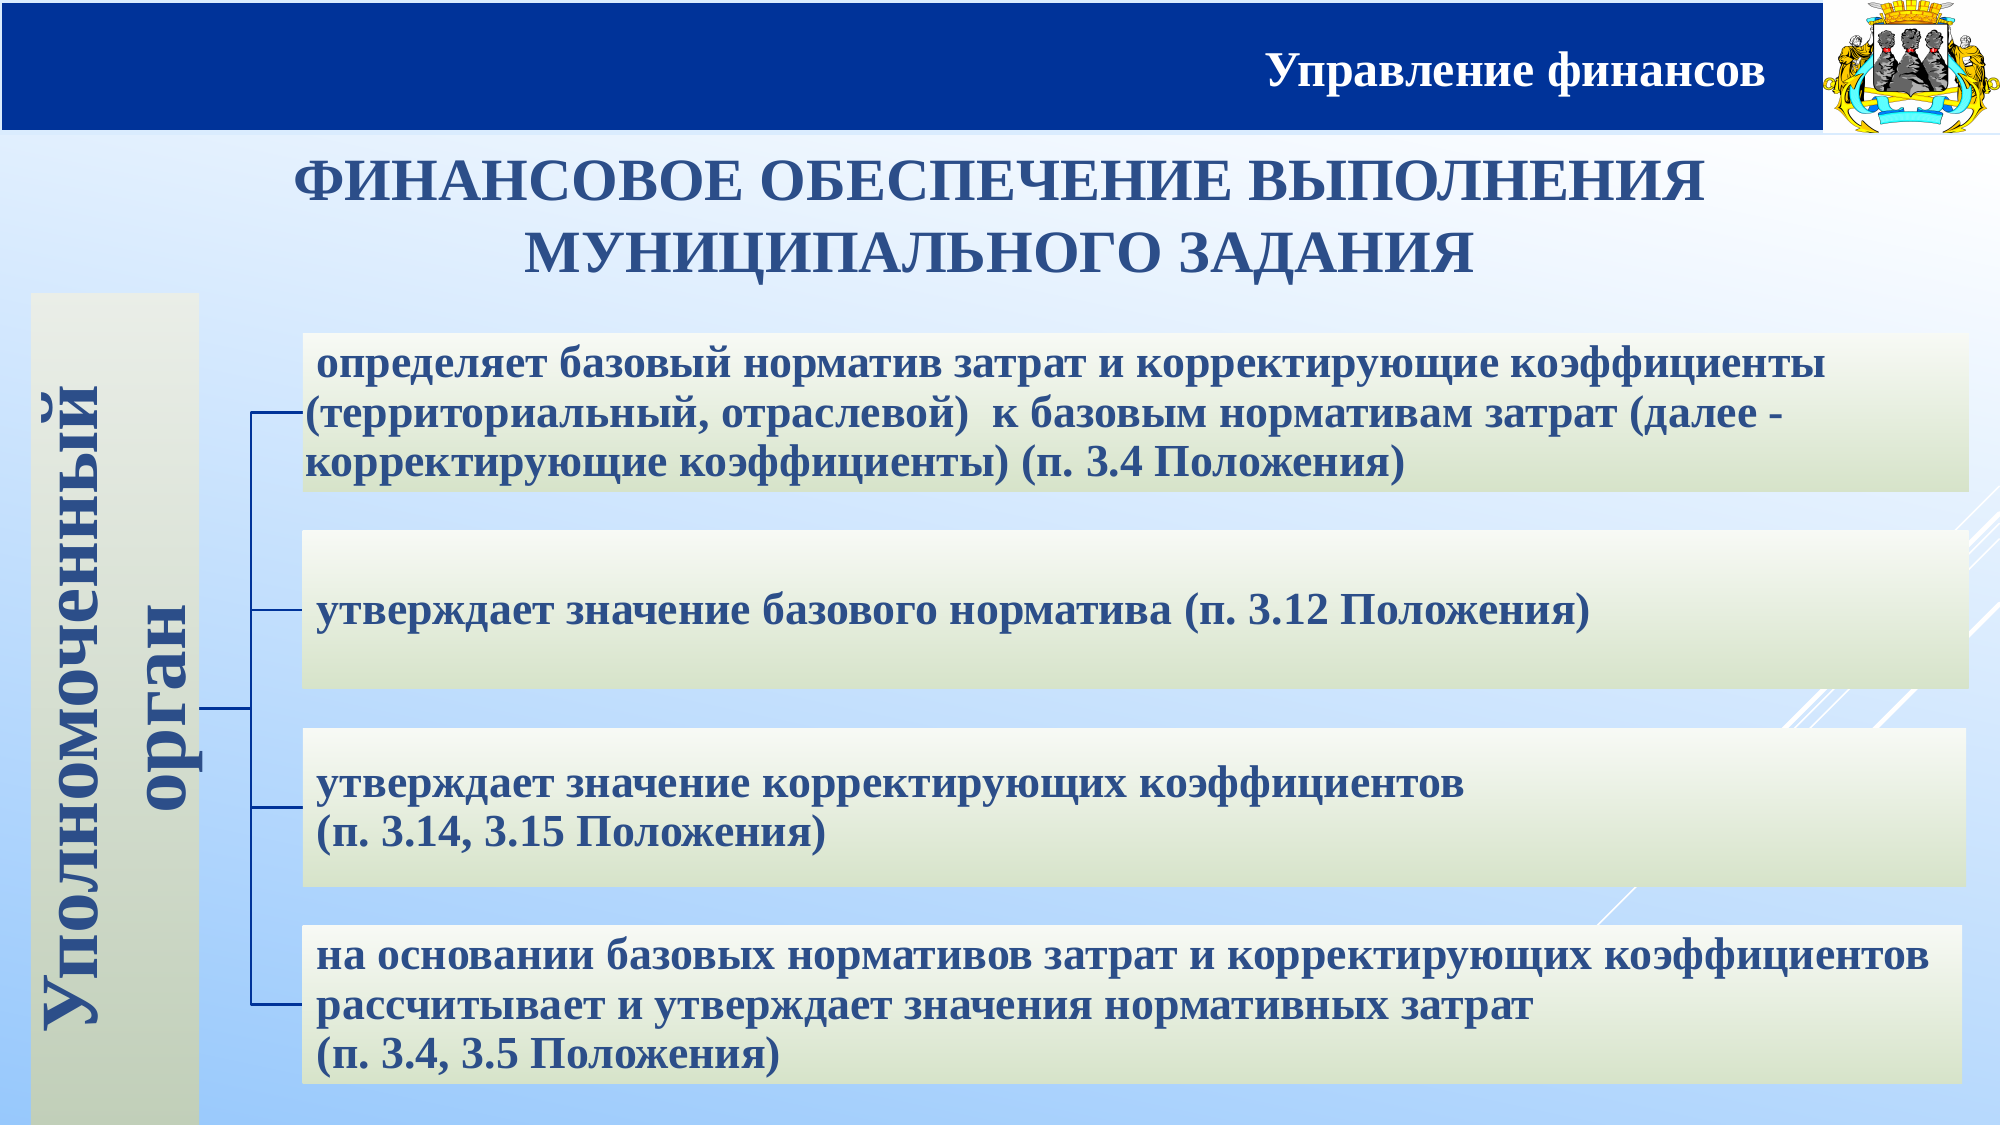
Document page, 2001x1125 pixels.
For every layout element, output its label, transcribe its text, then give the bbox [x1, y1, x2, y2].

text_box Управление финансов [0, 0, 1823, 134]
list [0, 291, 2000, 1125]
title Финансовое обеспечение выполнения муниципального задания [0, 134, 2000, 291]
picture [1823, 0, 2000, 134]
